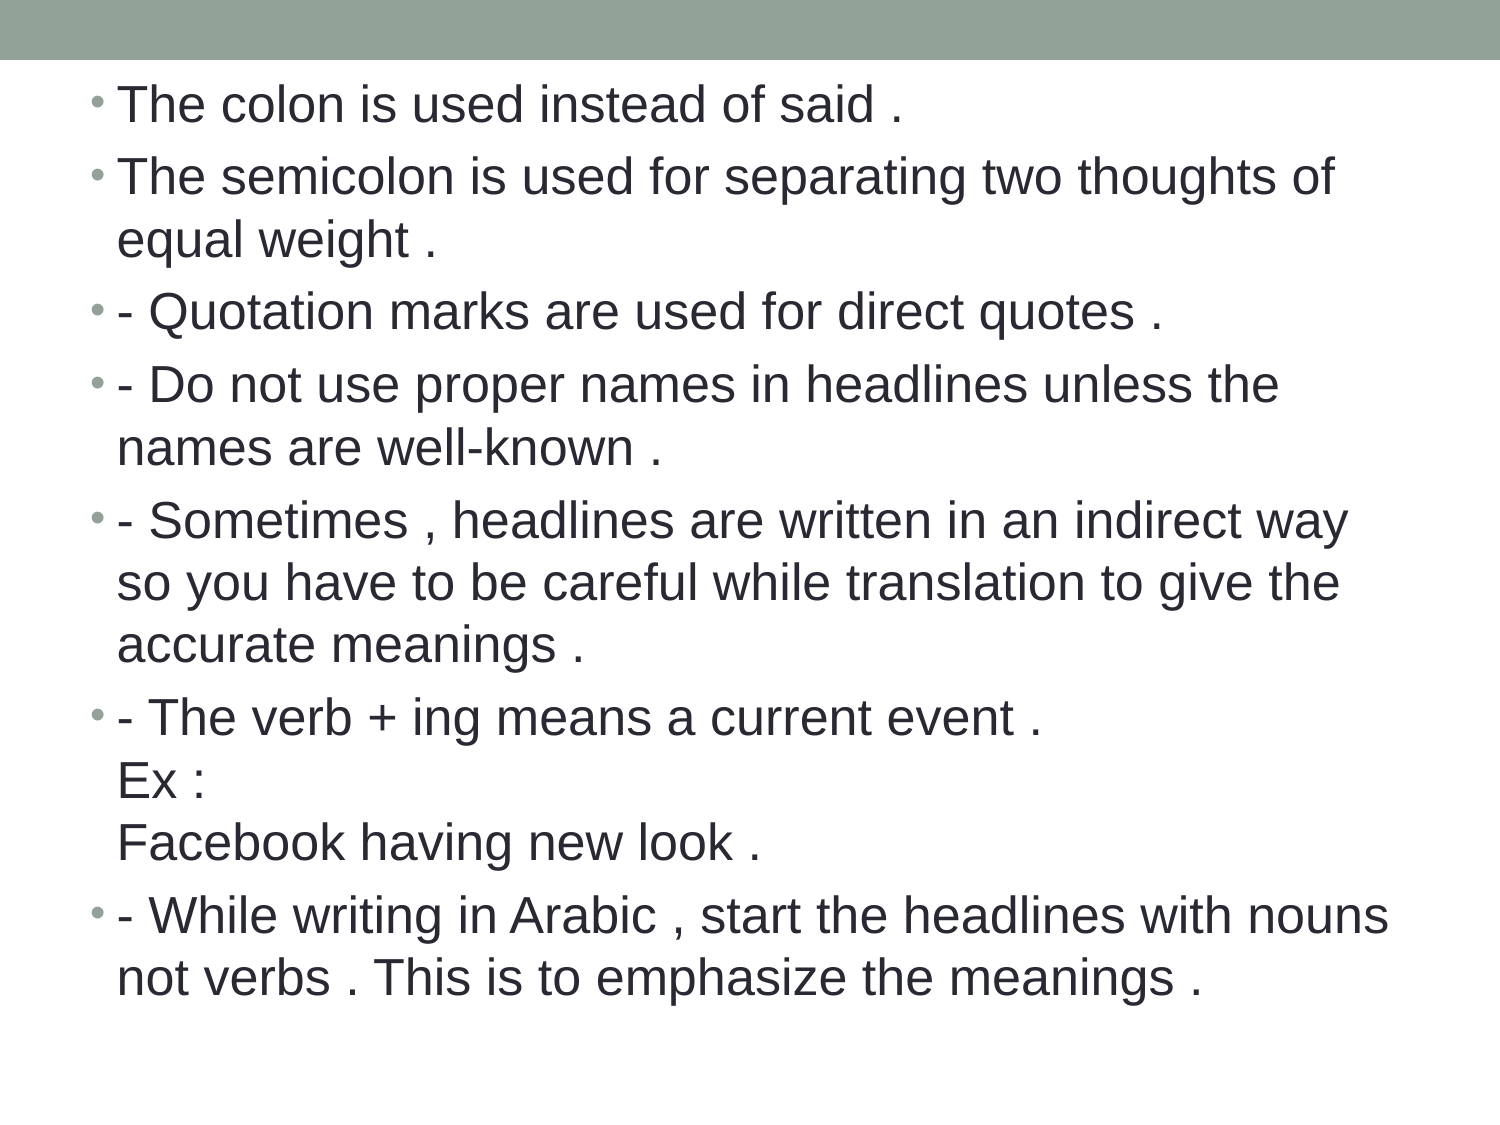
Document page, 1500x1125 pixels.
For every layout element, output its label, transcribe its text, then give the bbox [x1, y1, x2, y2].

list The colon is used instead of said . The semicolon is used for separating two thoughts of equal weight . - Quotation marks are used for direct quotes . - Do not use proper names in headlines unless the names are well-known . - Sometimes , headlines are written in an indirect way so you have to be careful while translation to give the accurate meanings . - The verb + ing means a current event . Ex : Facebook having new look . - While writing in Arabic , start the headlines with nouns not verbs . This is to emphasize the meanings . [75, 62, 1425, 1038]
